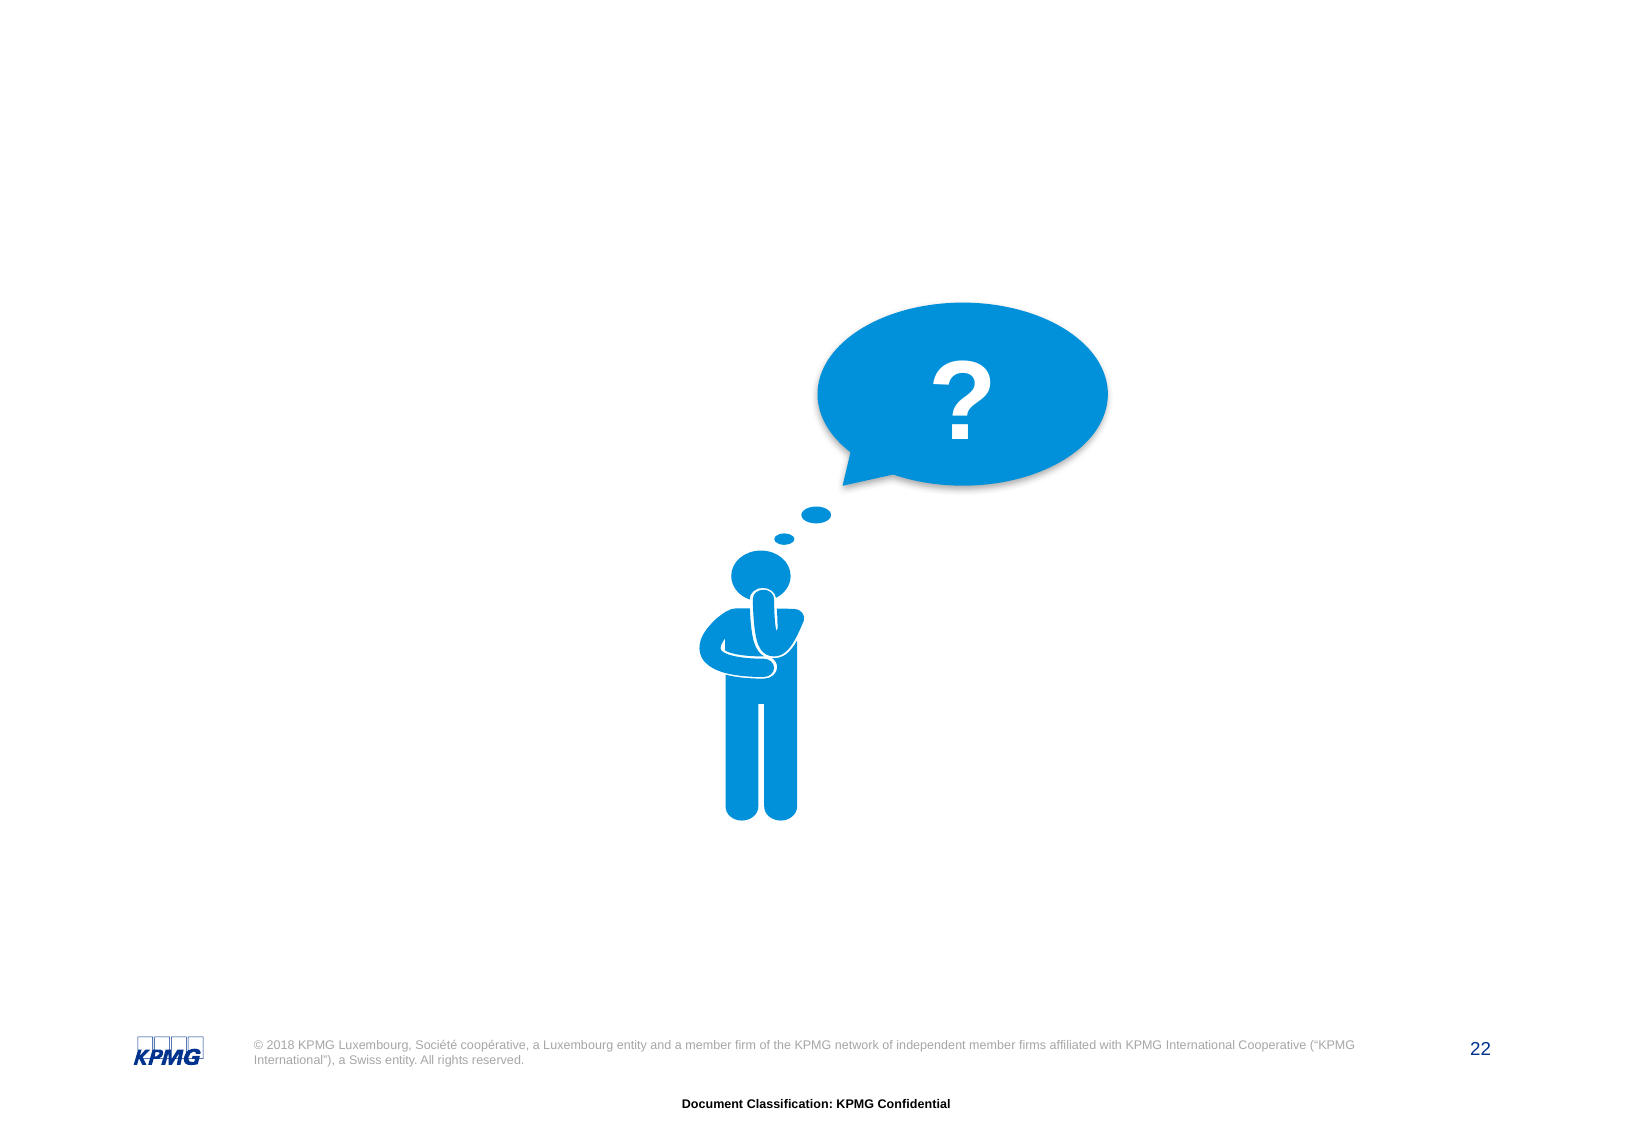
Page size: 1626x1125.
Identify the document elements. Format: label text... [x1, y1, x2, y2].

text_box ? [816, 301, 1109, 488]
text_box [801, 506, 832, 524]
text_box [731, 550, 791, 600]
text_box [725, 640, 798, 821]
text_box [752, 589, 805, 657]
text_box [774, 533, 795, 545]
text_box [699, 608, 775, 678]
